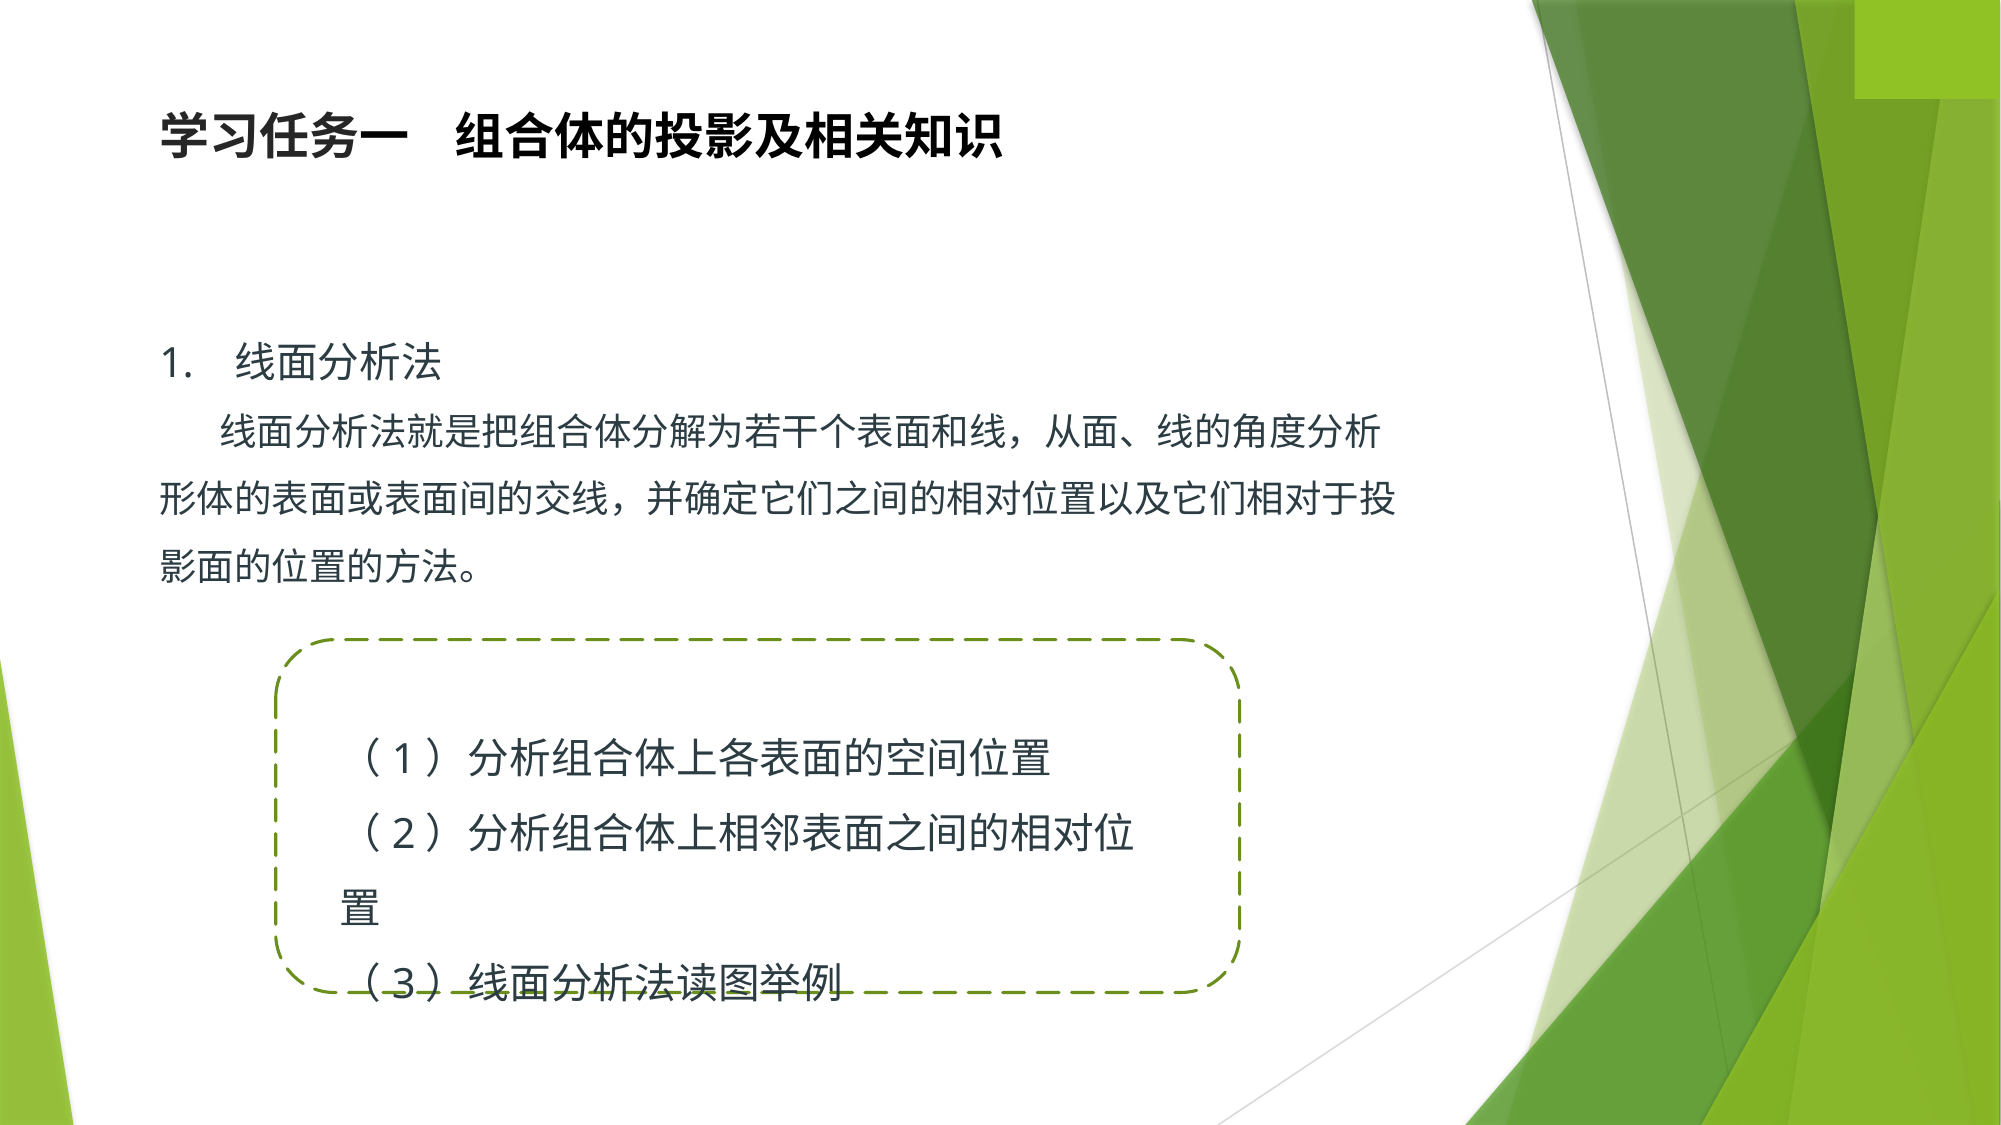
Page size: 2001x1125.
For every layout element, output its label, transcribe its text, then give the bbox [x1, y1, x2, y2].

text_box [274, 638, 1242, 994]
text_box 线面分析法 线面分析法就是把组合体分解为若干个表面和线，从面、线的角度分析形体的表面或表面间的交线，并确定它们之间的相对位置以及它们相对于投影面的位置的方法。 [144, 303, 1417, 596]
text_box 学习任务一 组合体的投影及相关知识 [144, 85, 1856, 216]
text_box [1853, 0, 2000, 100]
text_box （1）分析组合体上各表面的空间位置 （2）分析组合体上相邻表面之间的相对位置 （3）线面分析法读图举例 [325, 699, 1190, 1015]
